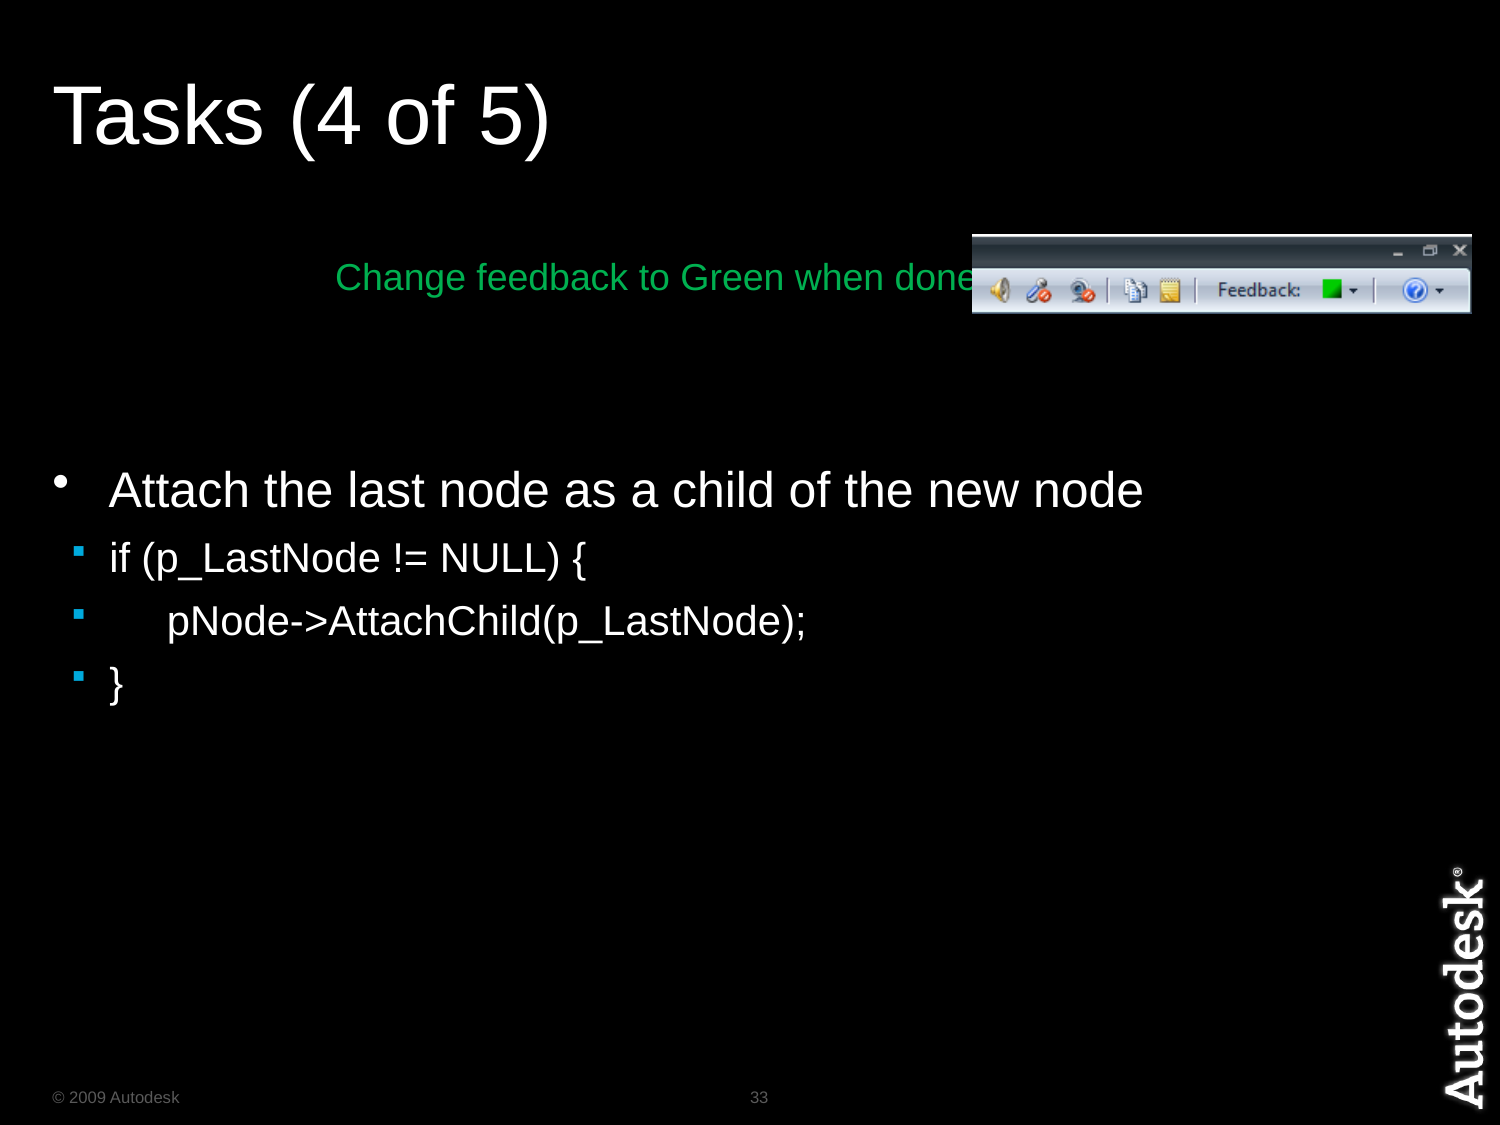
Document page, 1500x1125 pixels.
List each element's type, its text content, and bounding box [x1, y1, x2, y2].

picture [972, 0, 1500, 1125]
title Tasks (4 of 5) [52, 22, 1401, 211]
text_box Change feedback to Green when done [320, 246, 967, 306]
list Attach the last node as a child of the new node if (p_LastNode != NULL) { pNode->AttachChild(p_LastNode); } [52, 231, 1401, 1073]
